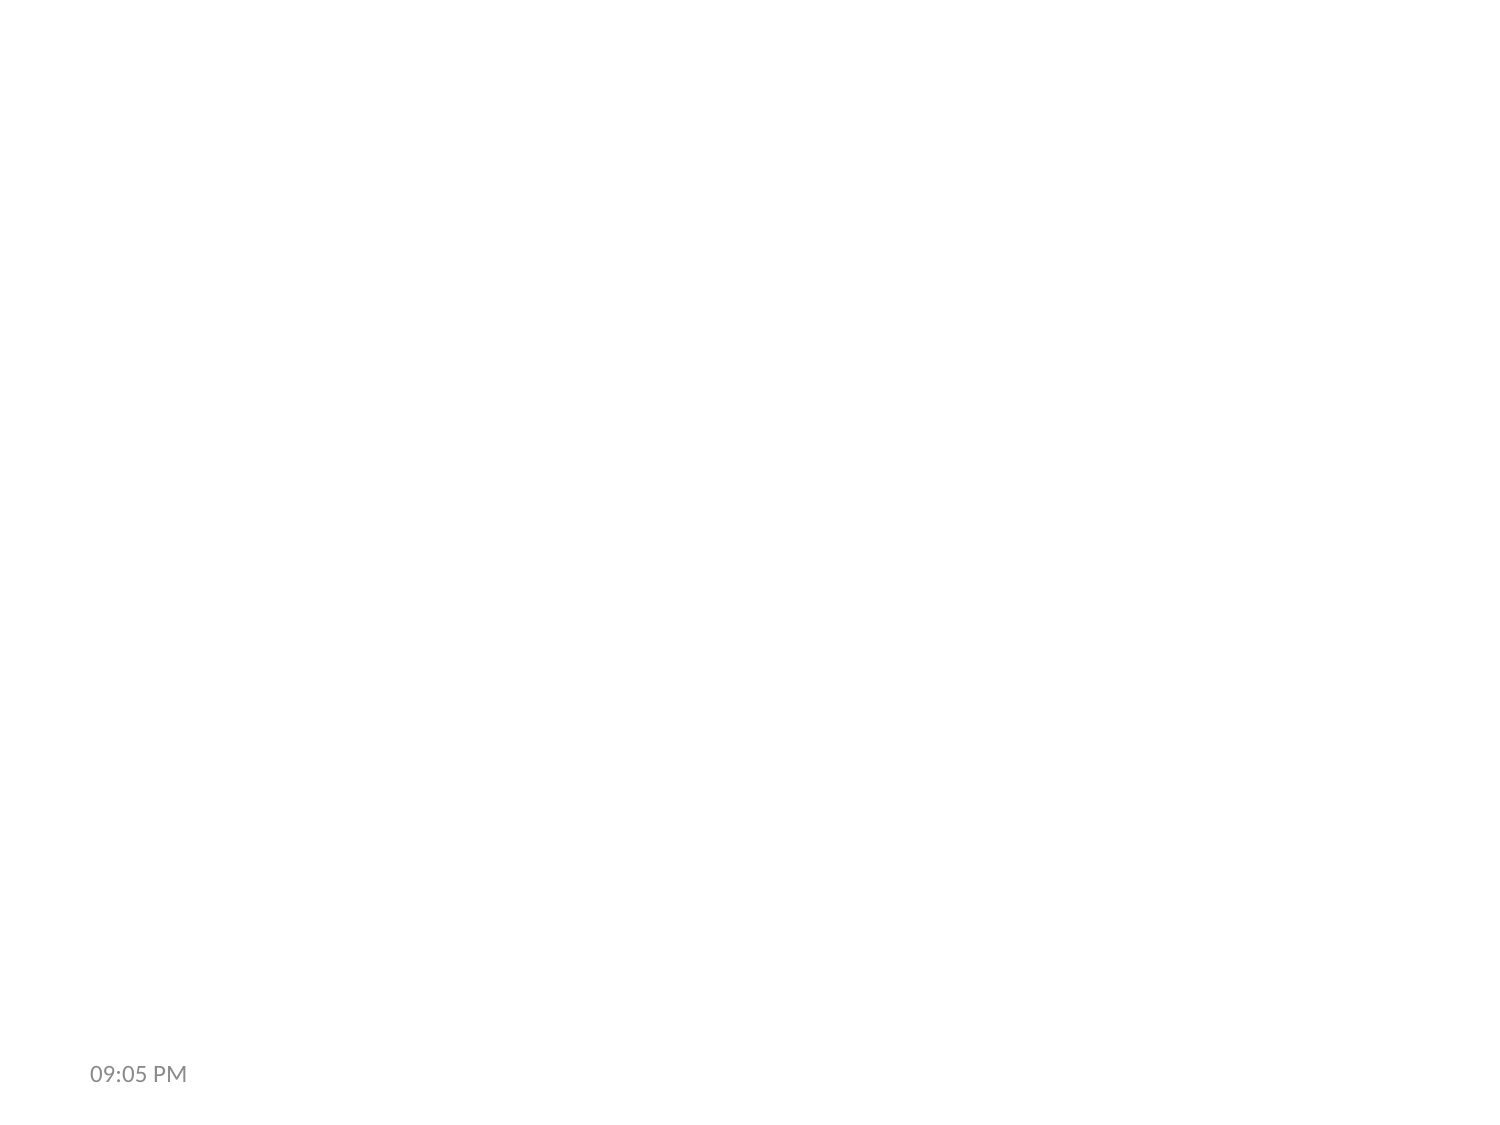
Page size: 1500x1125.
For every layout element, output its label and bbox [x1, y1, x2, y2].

slide_number [75, 1042, 425, 1103]
